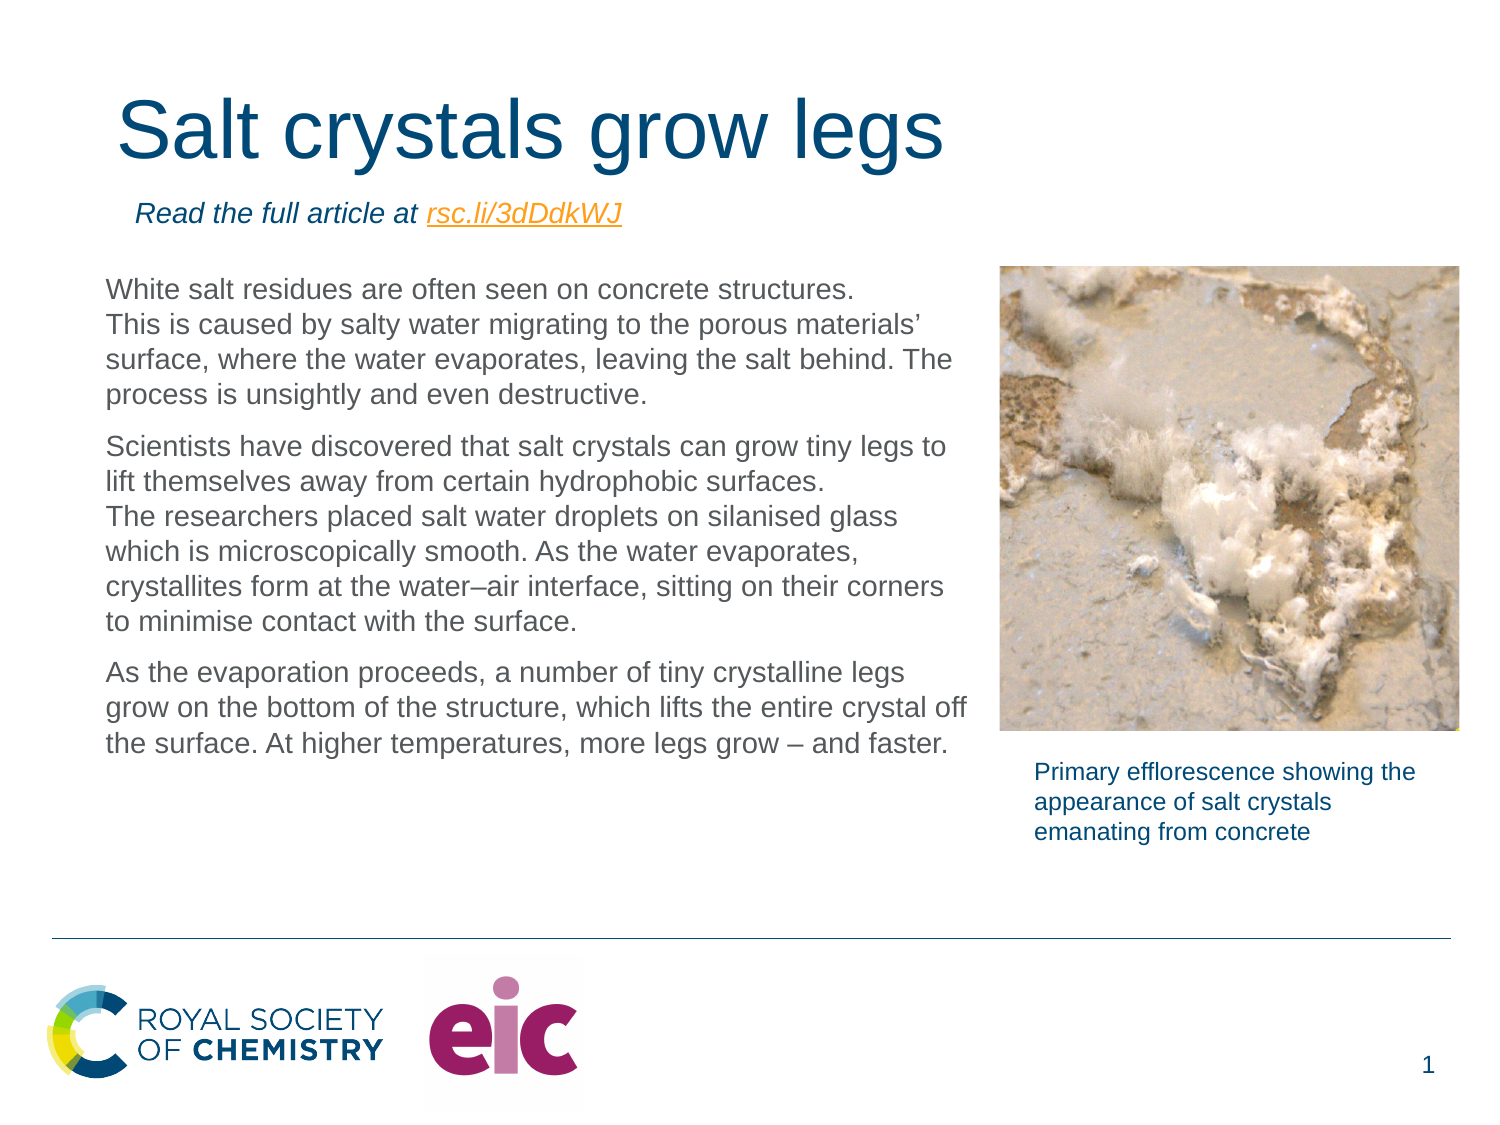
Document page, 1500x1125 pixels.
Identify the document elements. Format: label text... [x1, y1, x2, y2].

list White salt residues are often seen on concrete structures. This is caused by salty water migrating to the porous materials’ surface, where the water evaporates, leaving the salt behind. The process is unsightly and even destructive. Scientists have discovered that salt crystals can grow tiny legs to lift themselves away from certain hydrophobic surfaces. The researchers placed salt water droplets on silanised glass which is microscopically smooth. As the water evaporates, crystallites form at the water–air interface, sitting on their corners to minimise contact with the surface. As the evaporation proceeds, a number of tiny crystalline legs grow on the bottom of the structure, which lifts the entire crystal off the surface. At higher temperatures, more legs grow – and faster. [90, 262, 987, 778]
title Salt crystals grow legs [101, 23, 1396, 241]
picture [0, 938, 583, 1125]
picture [999, 266, 1460, 731]
text_box Read the full article at rsc.li/3dDdkWJ [119, 187, 1267, 237]
text_box Primary efflorescence showing the appearance of salt crystals emanating from concrete [1019, 748, 1447, 853]
slide_number 1 [1113, 1033, 1451, 1094]
